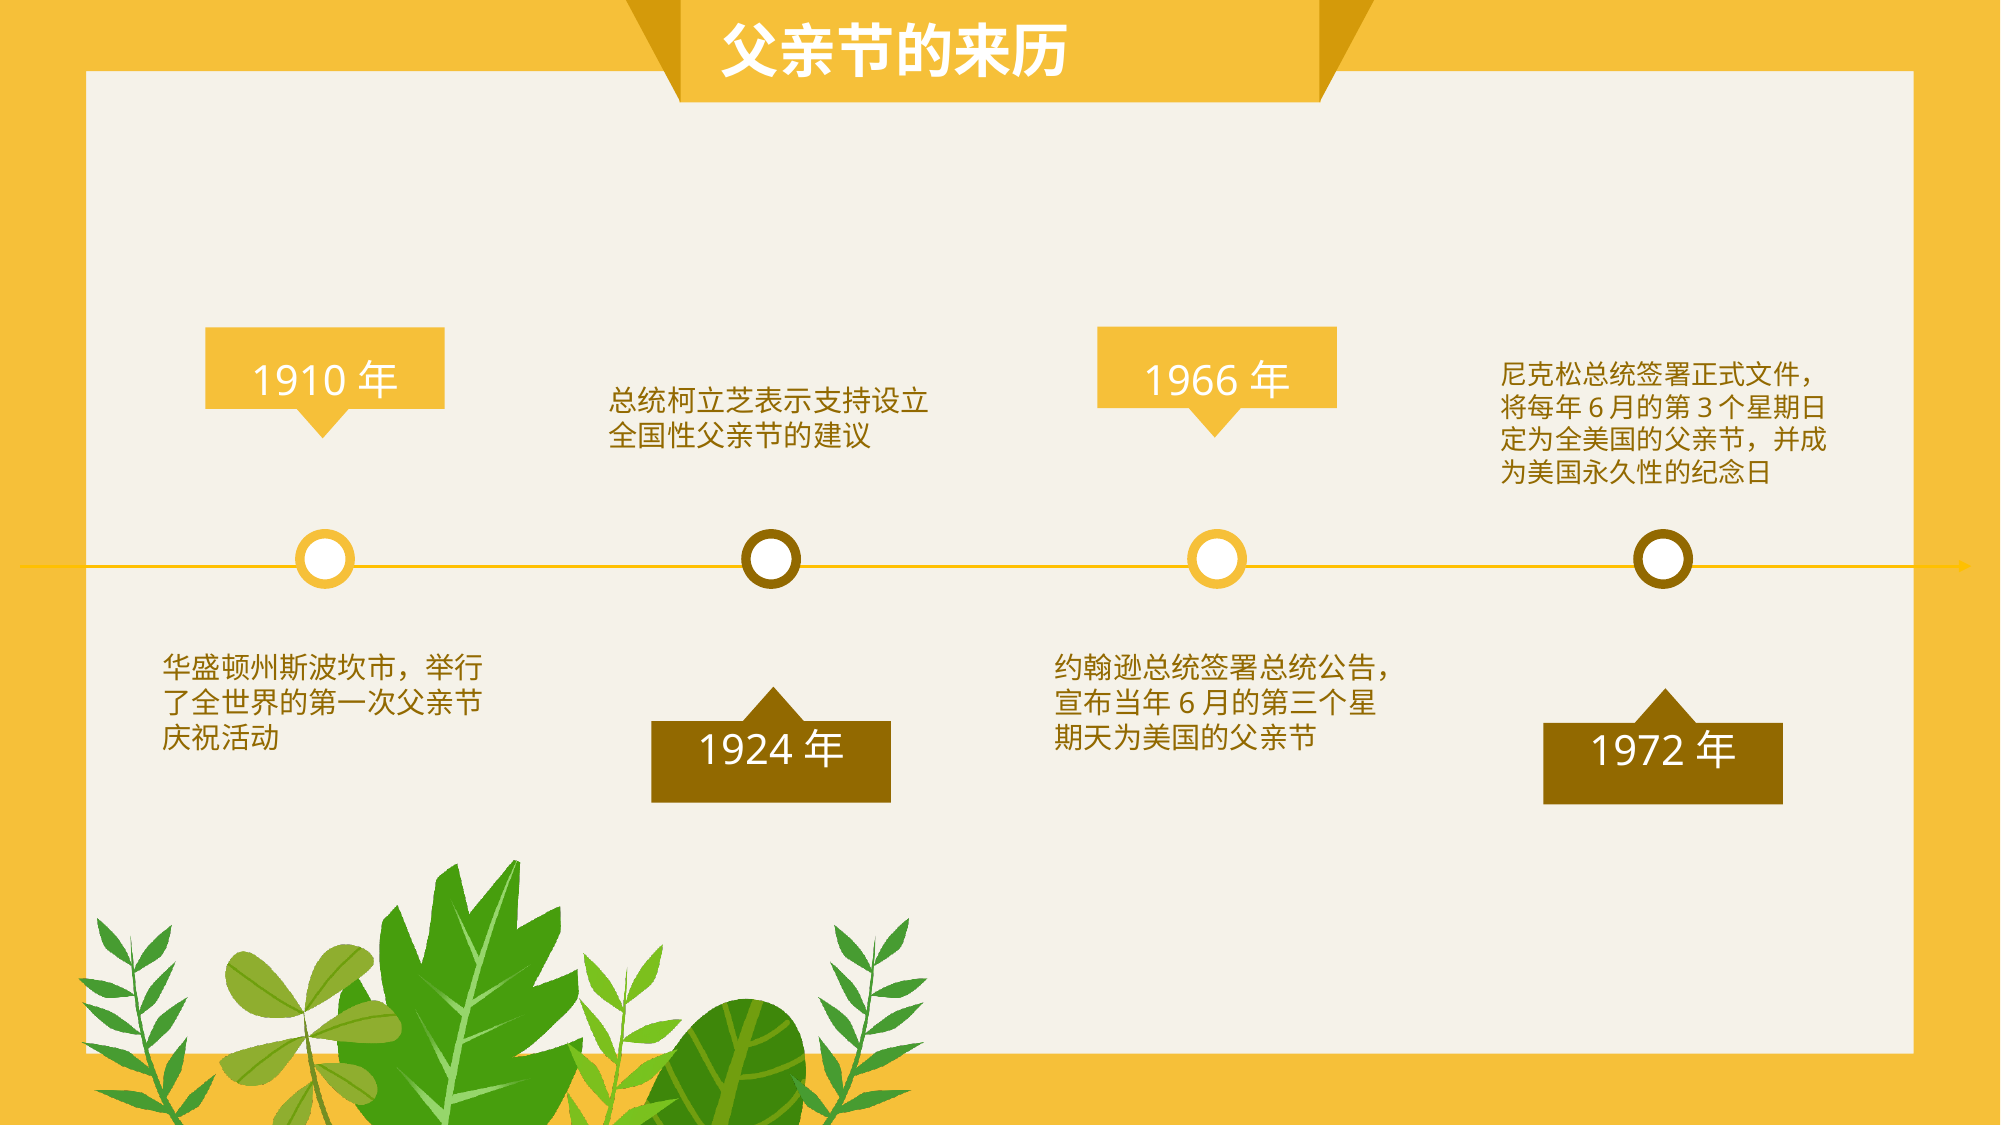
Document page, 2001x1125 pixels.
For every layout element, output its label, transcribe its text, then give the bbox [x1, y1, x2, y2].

text_box [1636, 532, 1690, 566]
text_box [1192, 567, 1242, 586]
text_box 1966年 [1096, 325, 1338, 440]
text_box [746, 567, 797, 586]
text_box [300, 567, 350, 586]
text_box [1190, 532, 1244, 566]
text_box [1638, 567, 1689, 586]
text_box 1910年 [204, 326, 446, 440]
text_box 1972年 [1542, 686, 1784, 806]
text_box 总统柯立芝表示支持设立全国性父亲节的建议 [593, 326, 955, 496]
text_box [744, 532, 798, 566]
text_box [623, 0, 1377, 103]
text_box [298, 532, 352, 566]
text_box 尼克松总统签署正式文件，将每年6月的第3个星期日定为全美国的父亲节，并成为美国永久性的纪念日 [1485, 326, 1847, 496]
text_box 约翰逊总统签署总统公告，宣布当年6月的第三个星期天为美国的父亲节 [1039, 641, 1401, 826]
text_box 1924年 [650, 685, 892, 804]
text_box 华盛顿州斯波坎市，举行了全世界的第一次父亲节庆祝活动 [147, 641, 509, 826]
picture [69, 823, 936, 1125]
